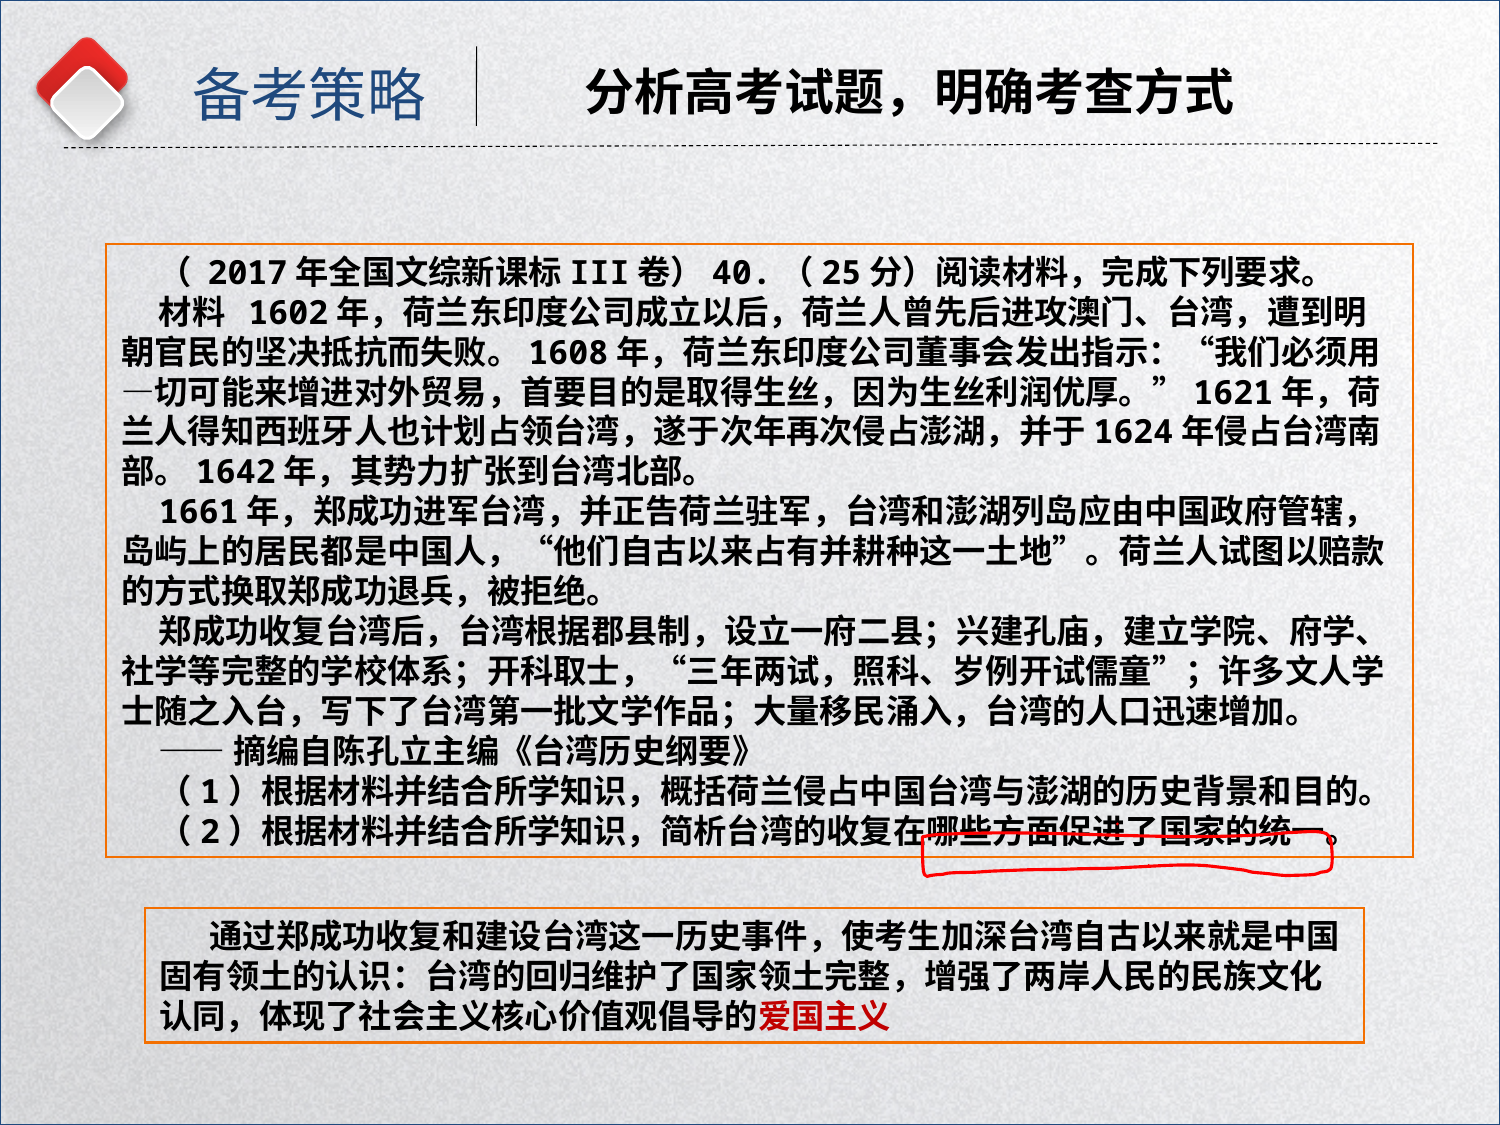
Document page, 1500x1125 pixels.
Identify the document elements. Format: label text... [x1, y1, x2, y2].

text_box （ 2017年全国文综新课标III卷）40.（25分）阅读材料，完成下列要求。 材料 1602年，荷兰东印度公司成立以后，荷兰人曾先后进攻澳门、台湾，遭到明朝官民的坚决抵抗而失败。1608年，荷兰东印度公司董事会发出指示：“我们必须用—切可能来增进对外贸易，首要目的是取得生丝，因为生丝利润优厚。”1621年，荷兰人得知西班牙人也计划占领台湾，遂于次年再次侵占澎湖，并于1624年侵占台湾南部。1642年，其势力扩张到台湾北部。 1661年，郑成功进军台湾，并正告荷兰驻军，台湾和澎湖列岛应由中国政府管辖，岛屿上的居民都是中国人，“他们自古以来占有并耕种这一土地”。荷兰人试图以赔款的方式换取郑成功退兵，被拒绝。 郑成功收复台湾后，台湾根据郡县制，设立一府二县；兴建孔庙，建立学院、府学、社学等完整的学校体系；开科取士，“三年两试，照科、岁例开试儒童”；许多文人学士随之入台，写下了台湾第一批文学作品；大量移民涌入，台湾的人口迅速增加。 ——摘编自陈孔立主编《台湾历史纲要》 （1）根据材料并结合所学知识，概括荷兰侵占中国台湾与澎湖的历史背景和目的。 （2）根据材料并结合所学知识，简析台湾的收复在哪些方面促进了国家的统一。 [105, 243, 1414, 858]
text_box [51, 67, 123, 139]
text_box [37, 38, 127, 104]
text_box 通过郑成功收复和建设台湾这一历史事件，使考生加深台湾自古以来就是中国固有领土的认识：台湾的回归维护了国家领土完整，增强了两岸人民的民族文化认同，体现了社会主义核心价值观倡导的爱国主义 [144, 907, 1365, 1044]
text_box 分析高考试题，明确考查方式 [569, 53, 1250, 129]
picture [1, 1, 1499, 1124]
text_box 备考策略 [143, 50, 475, 136]
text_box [63, 143, 1439, 148]
